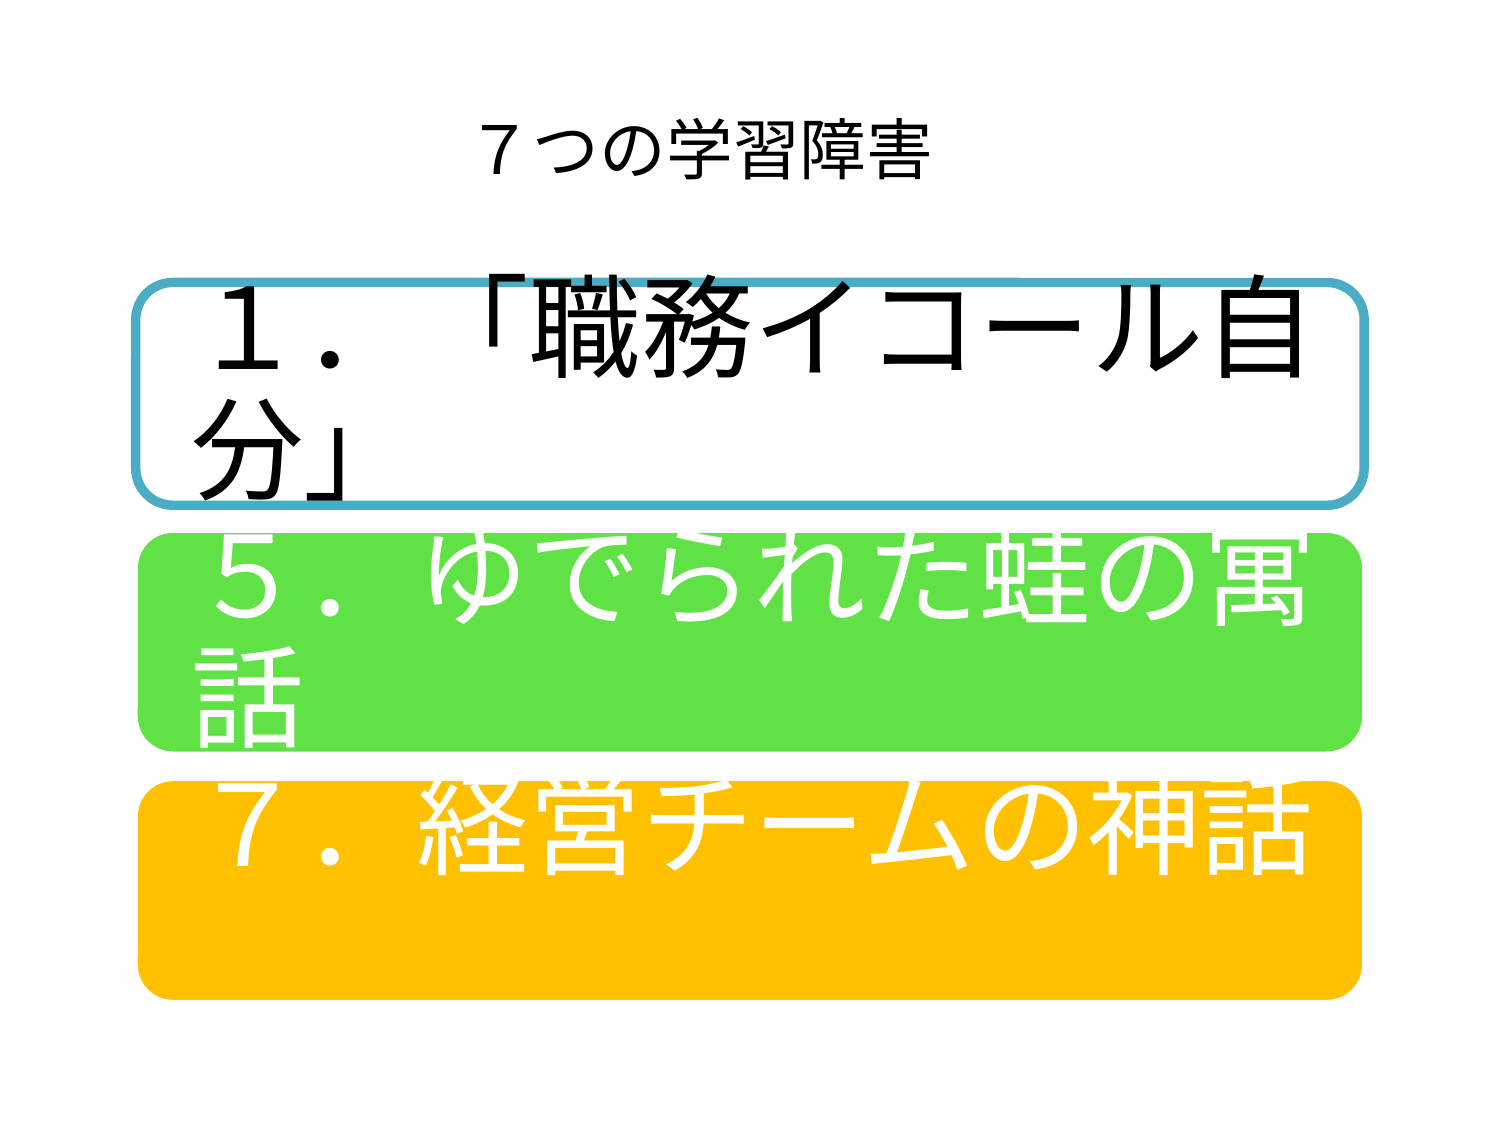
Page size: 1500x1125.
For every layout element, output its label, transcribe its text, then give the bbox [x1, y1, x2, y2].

text_box ７つの学習障害 [451, 100, 949, 196]
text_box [135, 249, 1365, 1036]
